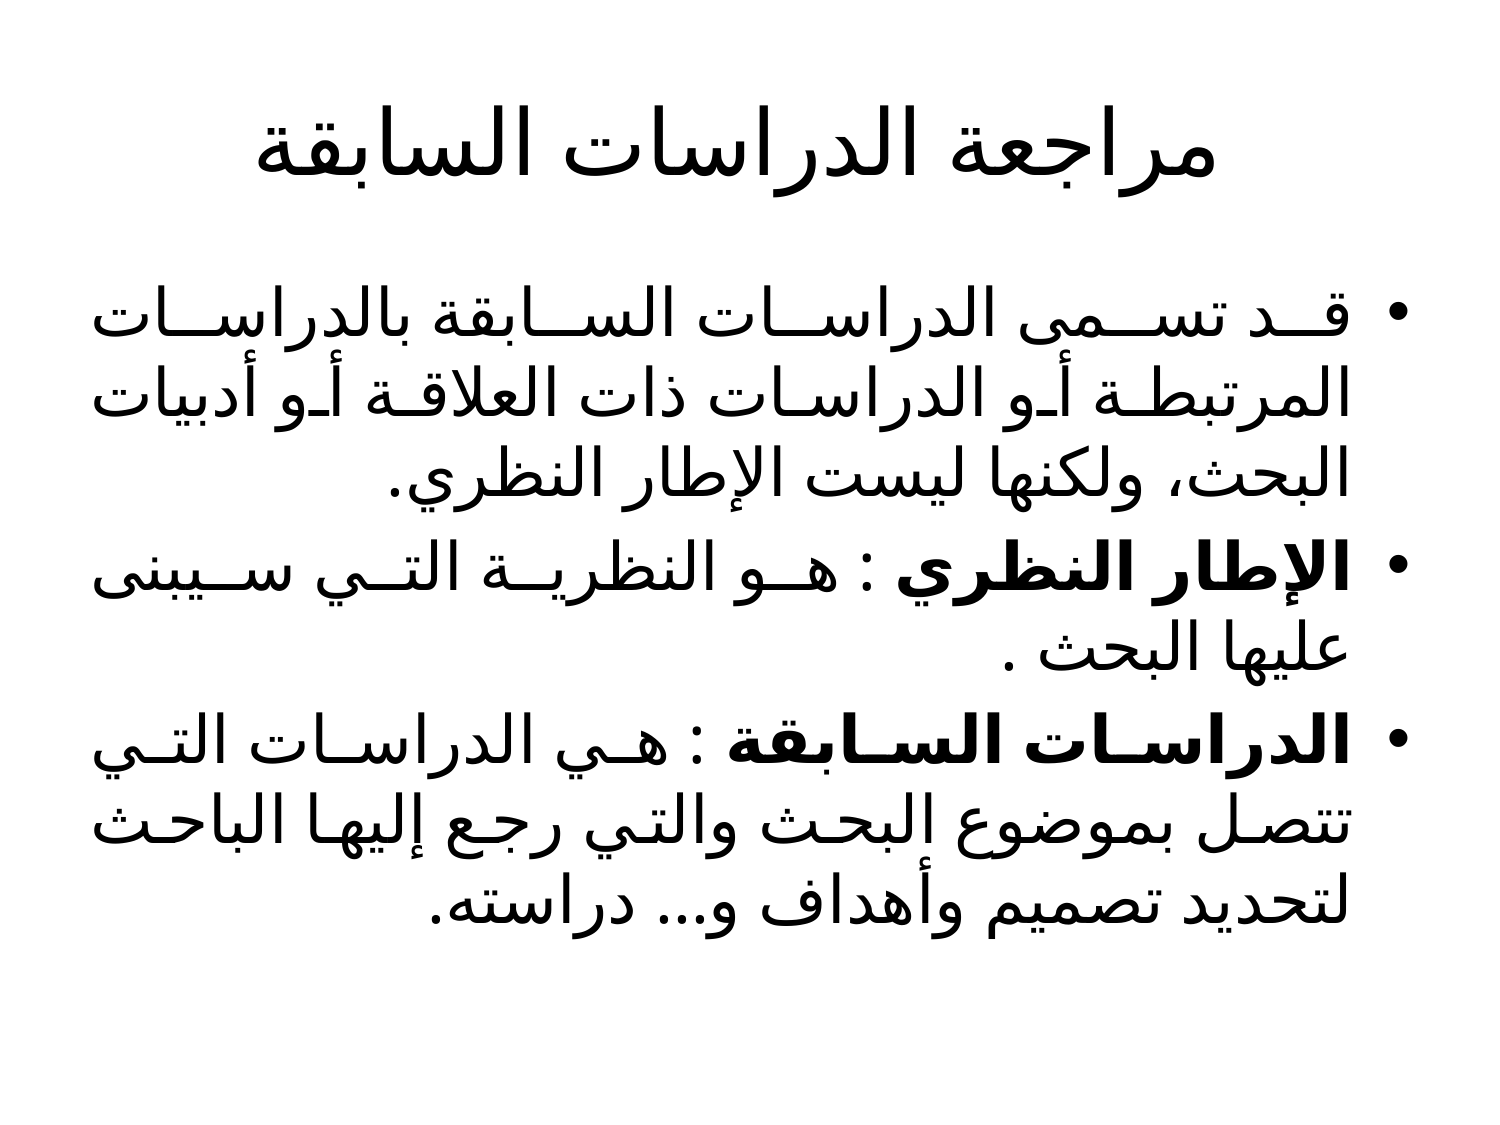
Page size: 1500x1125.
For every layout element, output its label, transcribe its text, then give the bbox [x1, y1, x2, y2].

list قد تسمى الدراسات السابقة بالدراسات المرتبطة أو الدراسات ذات العلاقة أو أدبيات البحث، ولكنها ليست الإطار النظري. الإطار النظري : هو النظرية التي سيبنى عليها البحث . الدراسات السابقة : هي الدراسات التي تتصل بموضوع البحث والتي رجع إليها الباحث لتحديد تصميم وأهداف و... دراسته. [75, 262, 1425, 1005]
title مراجعة الدراسات السابقة [75, 45, 1425, 233]
